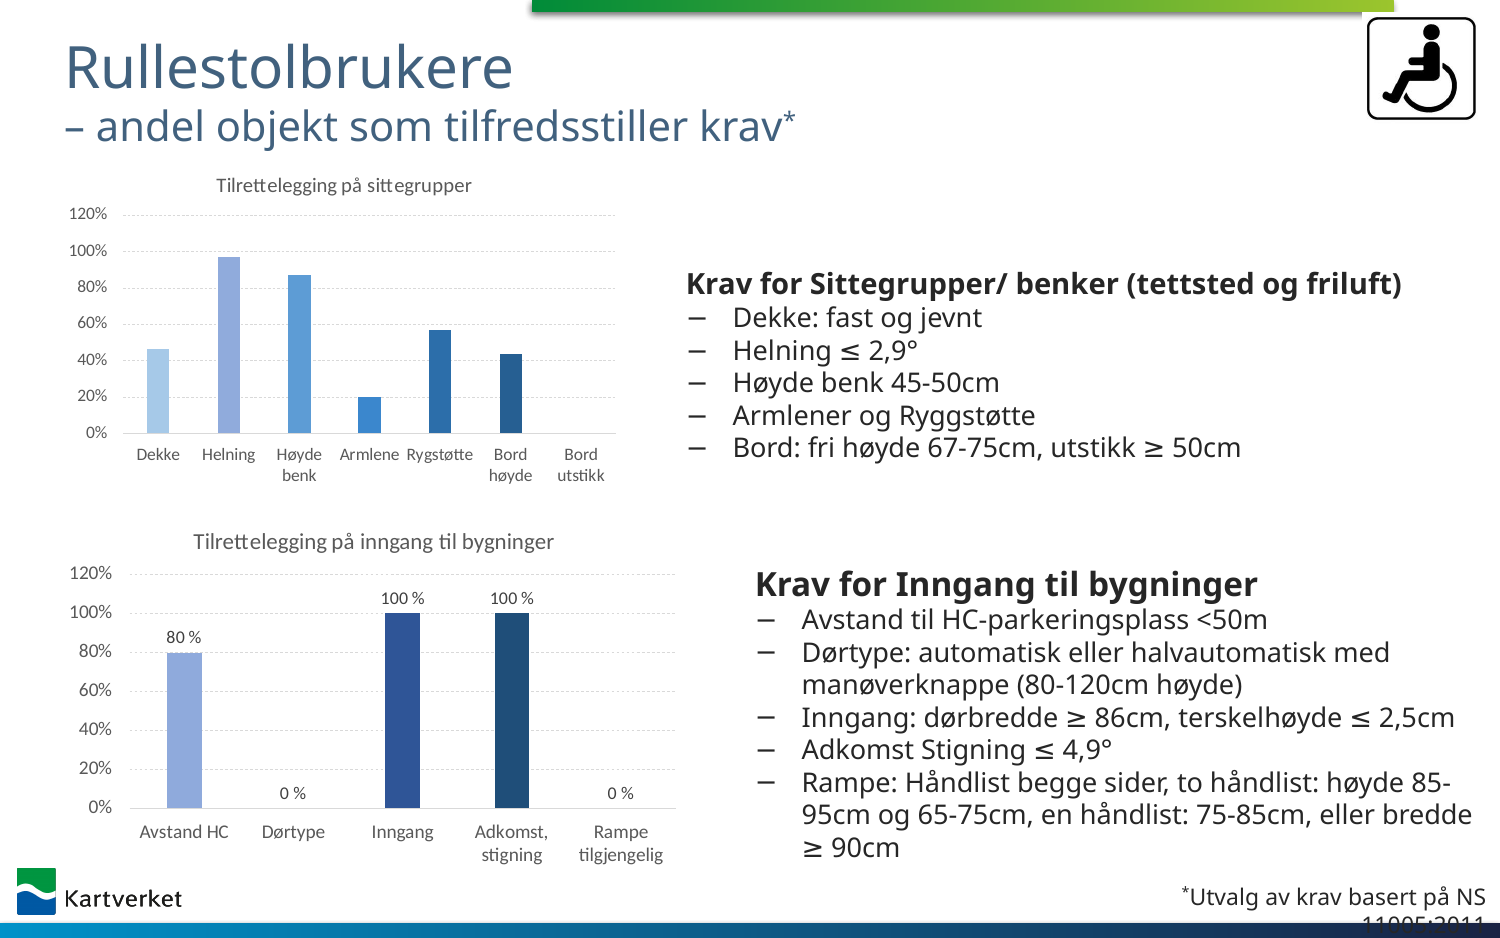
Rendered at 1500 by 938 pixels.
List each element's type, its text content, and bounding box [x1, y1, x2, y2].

picture [62, 520, 687, 874]
text_box Krav for Inngang til bygninger Avstand til HC-parkeringsplass <50m Dørtype: automatisk eller halvautomatisk med manøverknappe (80-120cm høyde) Inngang: dørbredde ≥ 86cm, terskelhøyde ≤ 2,5cm Adkomst Stigning ≤ 4,9° Rampe: Håndlist begge sider, to håndlist: høyde 85-95cm og 65-75cm, en håndlist: 75-85cm, eller bredde ≥ 90cm [740, 555, 1491, 870]
text_box *Utvalg av krav basert på NS 11005:2011 [1068, 873, 1500, 938]
picture [62, 166, 626, 492]
text_box Rullestolbrukere – andel objekt som tilfredsstiller krav* [49, 25, 1431, 158]
text_box Krav for Sittegrupper/ benker (tettsted og friluft) Dekke: fast og jevnt Helning ≤ 2,9° Høyde benk 45-50cm Armlener og Ryggstøtte Bord: fri høyde 67-75cm, utstikk ≥ 50cm [670, 258, 1418, 471]
picture [1362, 12, 1481, 126]
